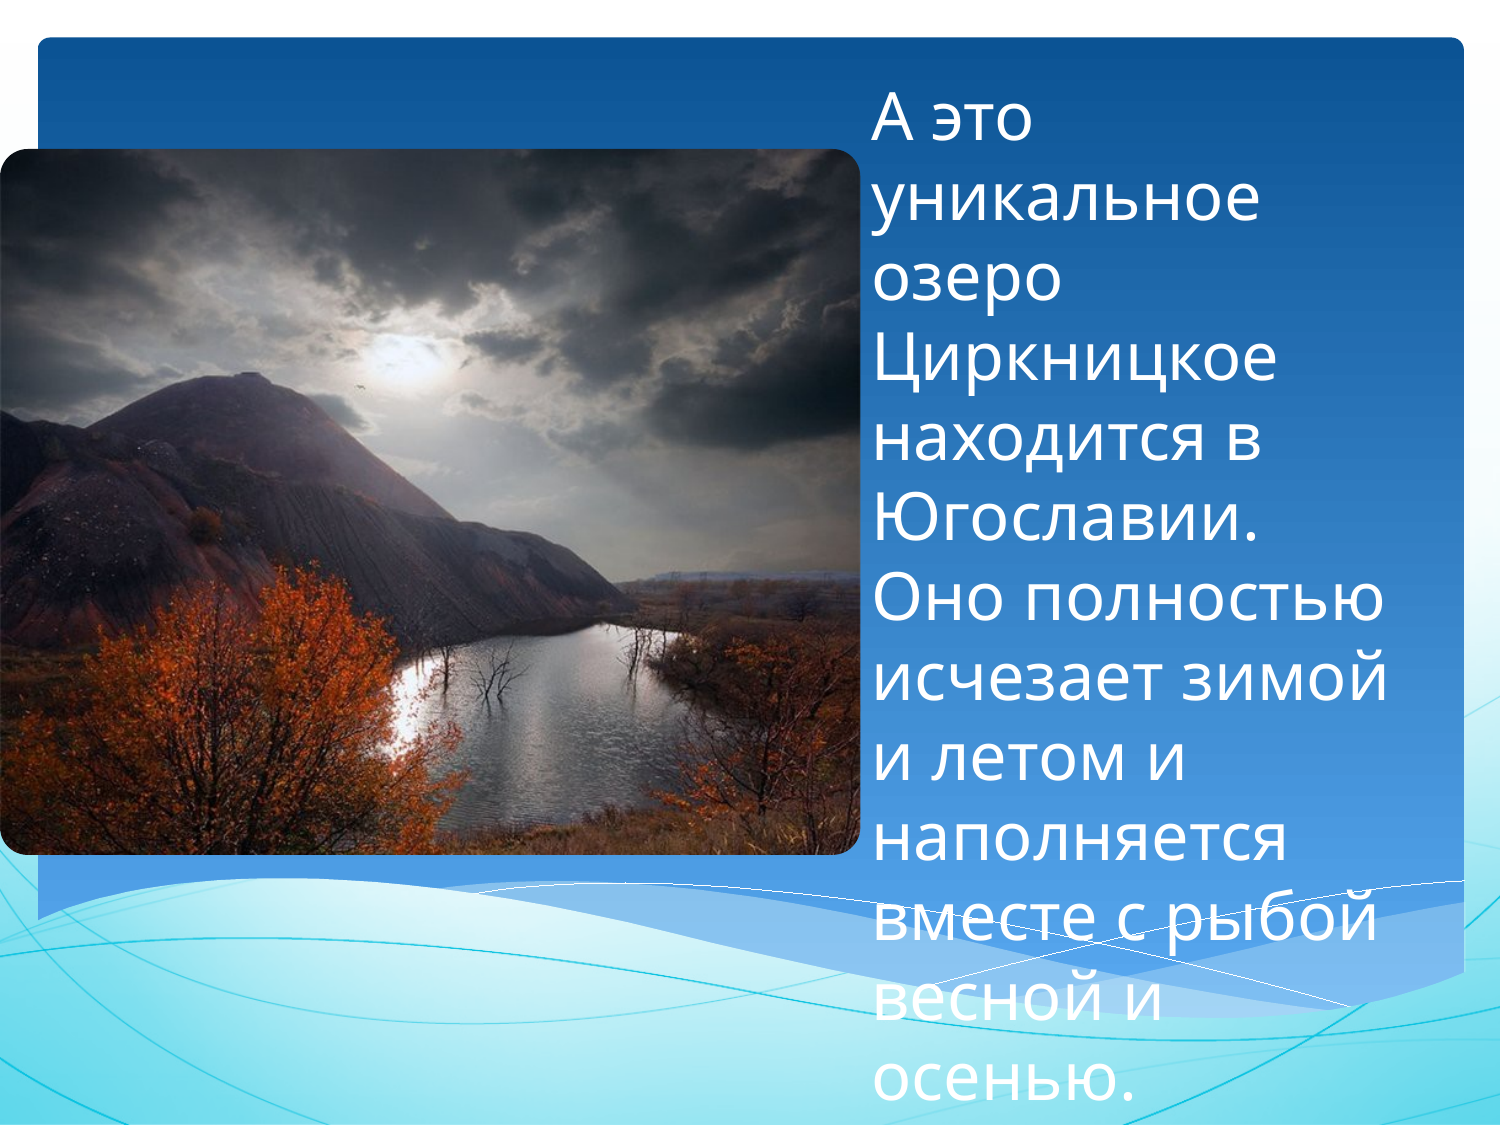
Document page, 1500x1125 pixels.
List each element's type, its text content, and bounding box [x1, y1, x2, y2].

list А это уникальное озеро Циркницкое находится в Югославии. Оно полностью исчезает зимой и летом и наполняется вместе с рыбой весной и осенью. [856, 66, 1425, 965]
picture [0, 148, 861, 856]
